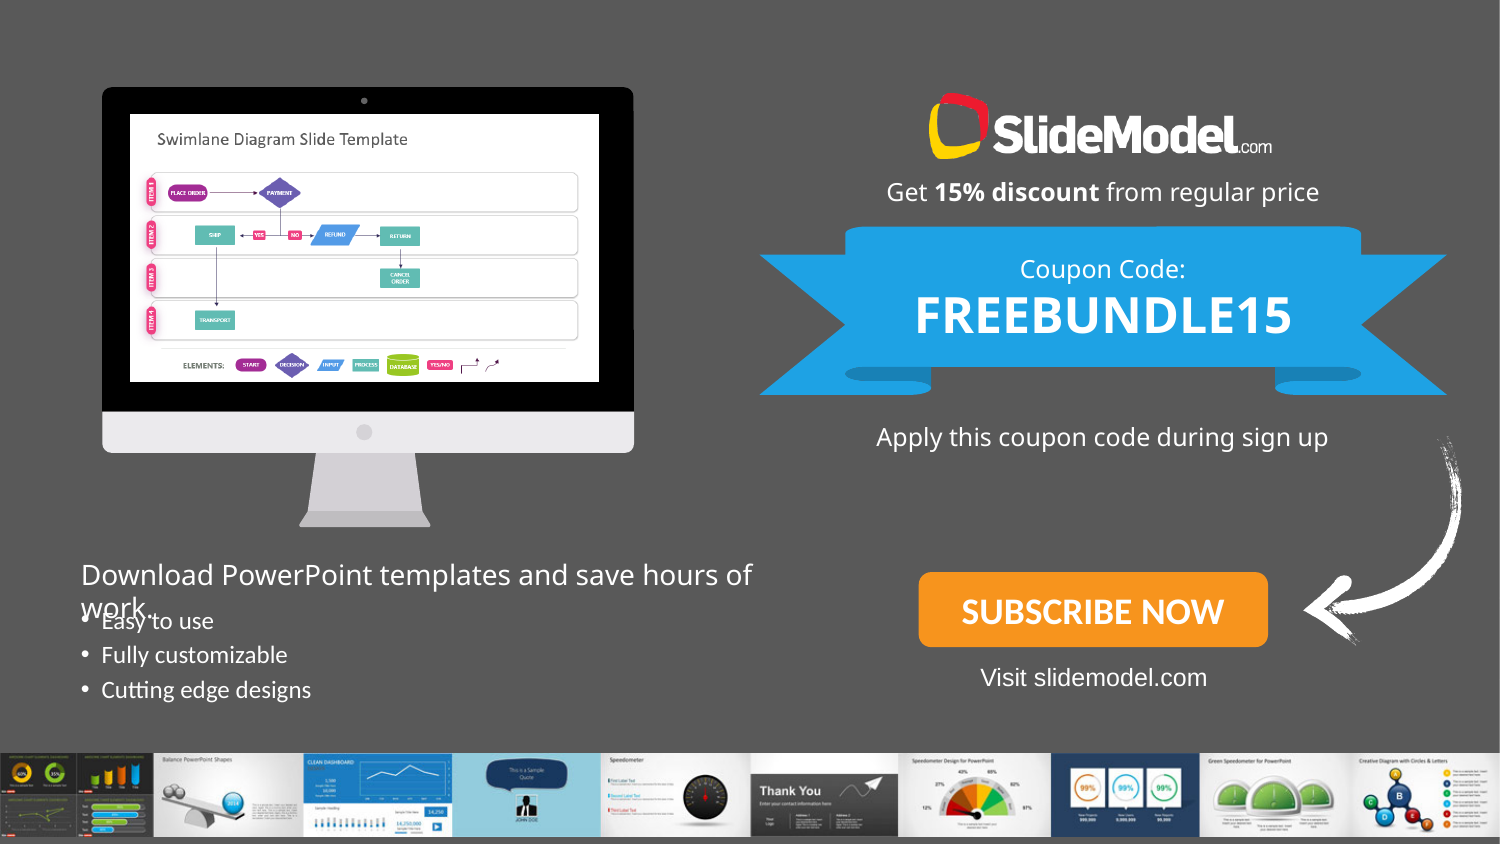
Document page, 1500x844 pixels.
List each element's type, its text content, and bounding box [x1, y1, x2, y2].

text_box Visit slidemodel.com [935, 655, 1253, 697]
text_box Download PowerPoint templates and save hours of work. [66, 549, 794, 632]
text_box Coupon Code: FREEBUNDLE15 [880, 246, 1326, 352]
text_box Easy to use Fully customizable Cutting edge designs [66, 632, 647, 711]
text_box [1303, 436, 1463, 646]
text_box Apply this coupon code during sign up [847, 413, 1359, 459]
text_box [757, 224, 1450, 397]
text_box Get 15% discount from regular price [793, 168, 1413, 214]
text_box SUBSCRIBE NOW [916, 569, 1271, 650]
picture [129, 113, 599, 382]
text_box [101, 86, 635, 528]
picture [928, 93, 1273, 160]
picture [0, 753, 1500, 837]
text_box [0, 0, 1500, 752]
